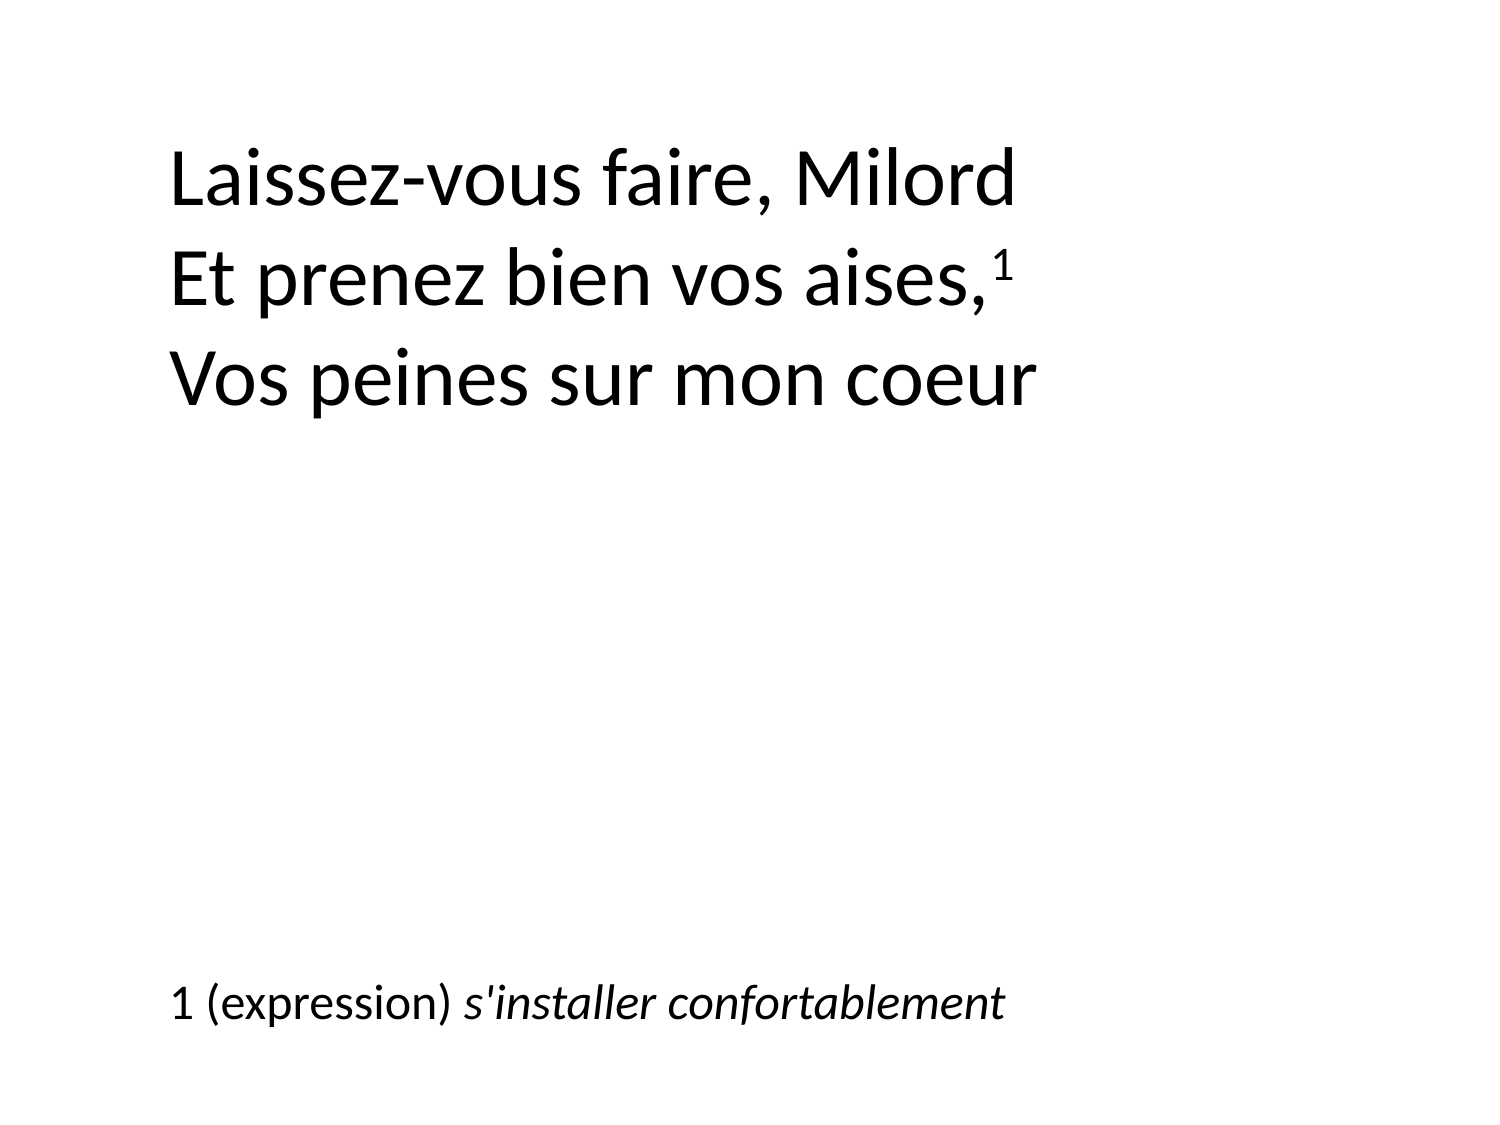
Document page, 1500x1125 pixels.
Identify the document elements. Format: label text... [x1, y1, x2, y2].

text_box 1 (expression) s'installer confortablement [154, 962, 1022, 1038]
text_box Laissez-vous faire, Milord Et prenez bien vos aises,1 Vos peines sur mon coeur [154, 114, 1055, 530]
